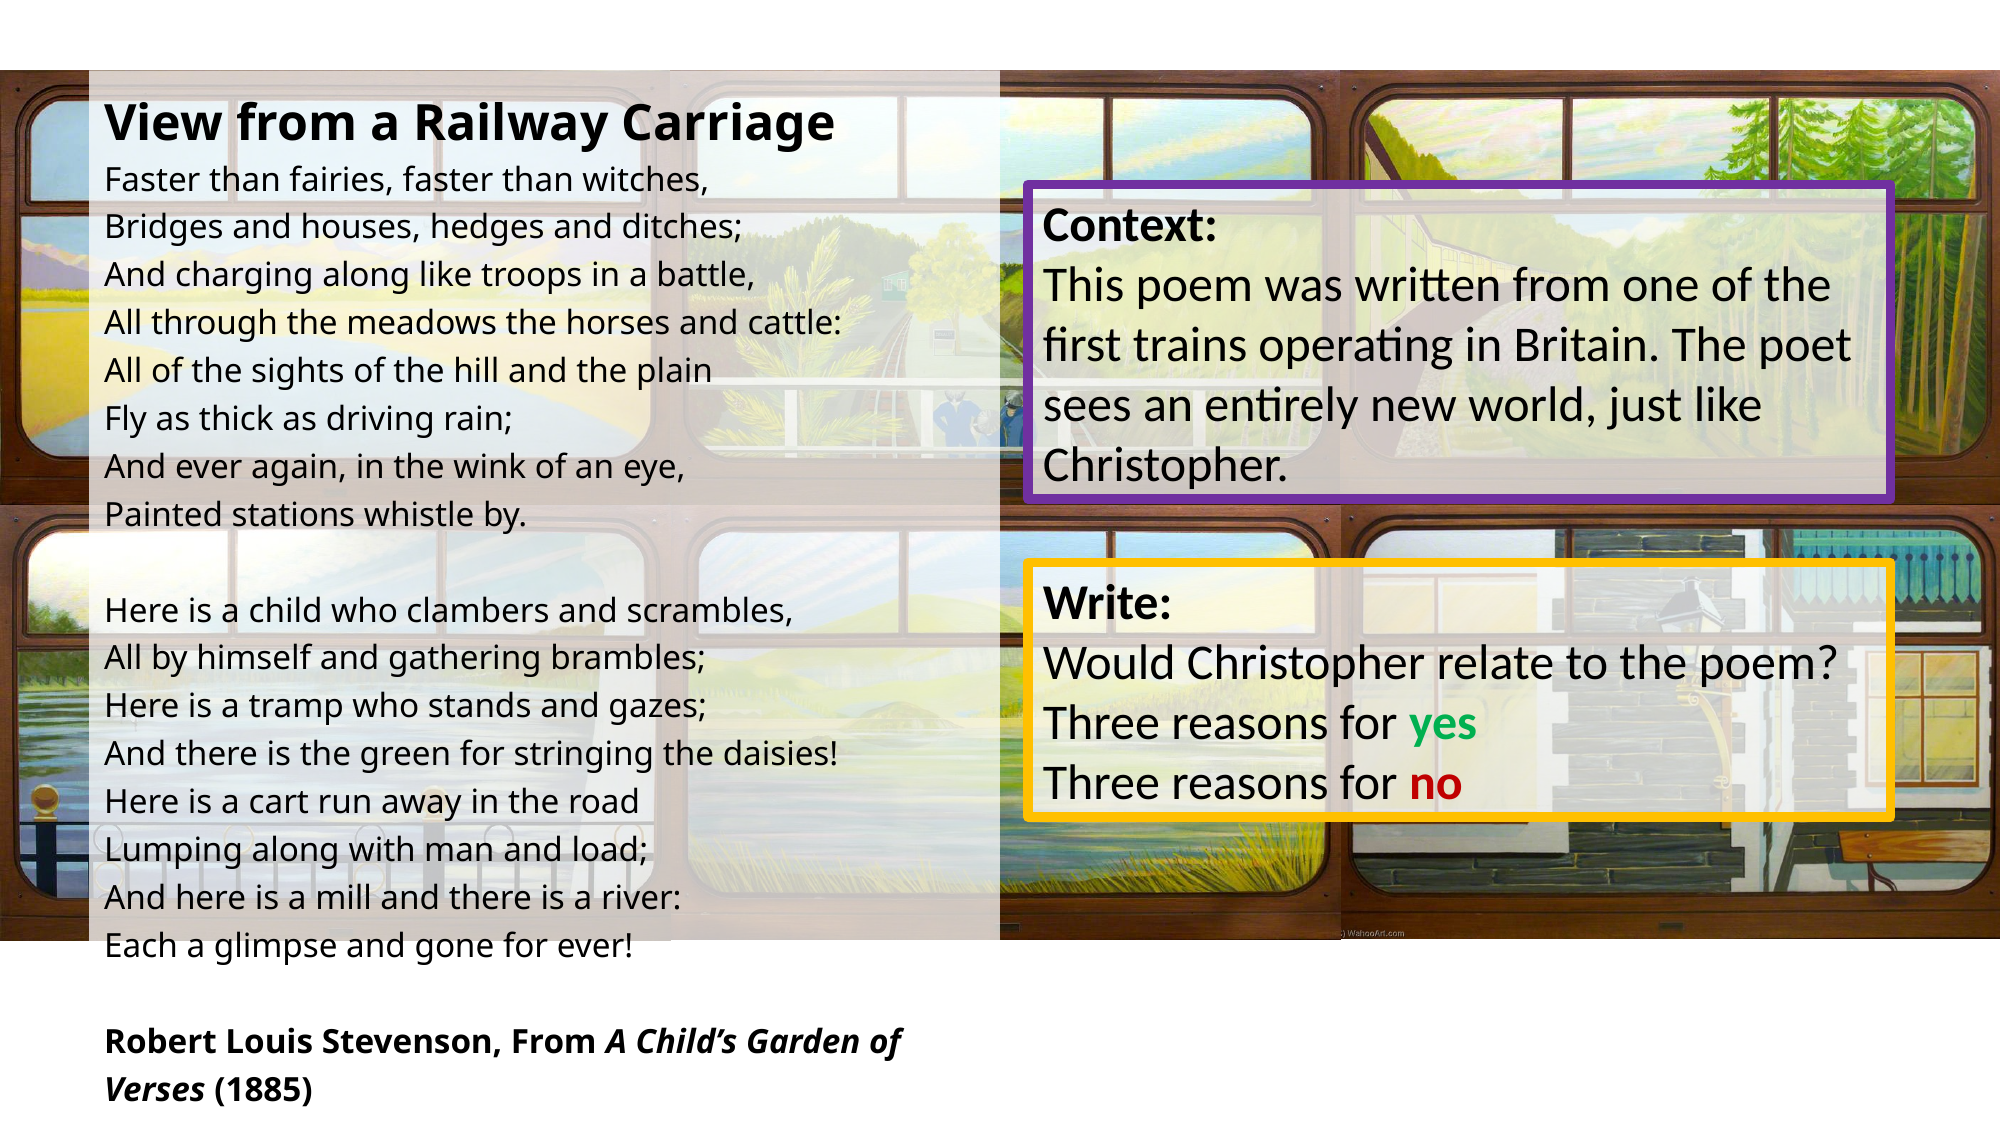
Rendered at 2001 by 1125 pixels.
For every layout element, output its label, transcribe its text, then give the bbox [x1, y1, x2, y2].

picture [0, 70, 2000, 941]
list View from a Railway Carriage Faster than fairies, faster than witches, Bridges and houses, hedges and ditches; And charging along like troops in a battle, All through the meadows the horses and cattle: All of the sights of the hill and the plain Fly as thick as driving rain; And ever again, in the wink of an eye, Painted stations whistle by. Here is a child who clambers and scrambles, All by himself and gathering brambles; Here is a tramp who stands and gazes; And there is the green for stringing the daisies! Here is a cart run away in the road Lumping along with man and load; And here is a mill and there is a river: Each a glimpse and gone for ever! Robert Louis Stevenson, From A Child’s Garden of Verses (1885) [89, 940, 1000, 1066]
